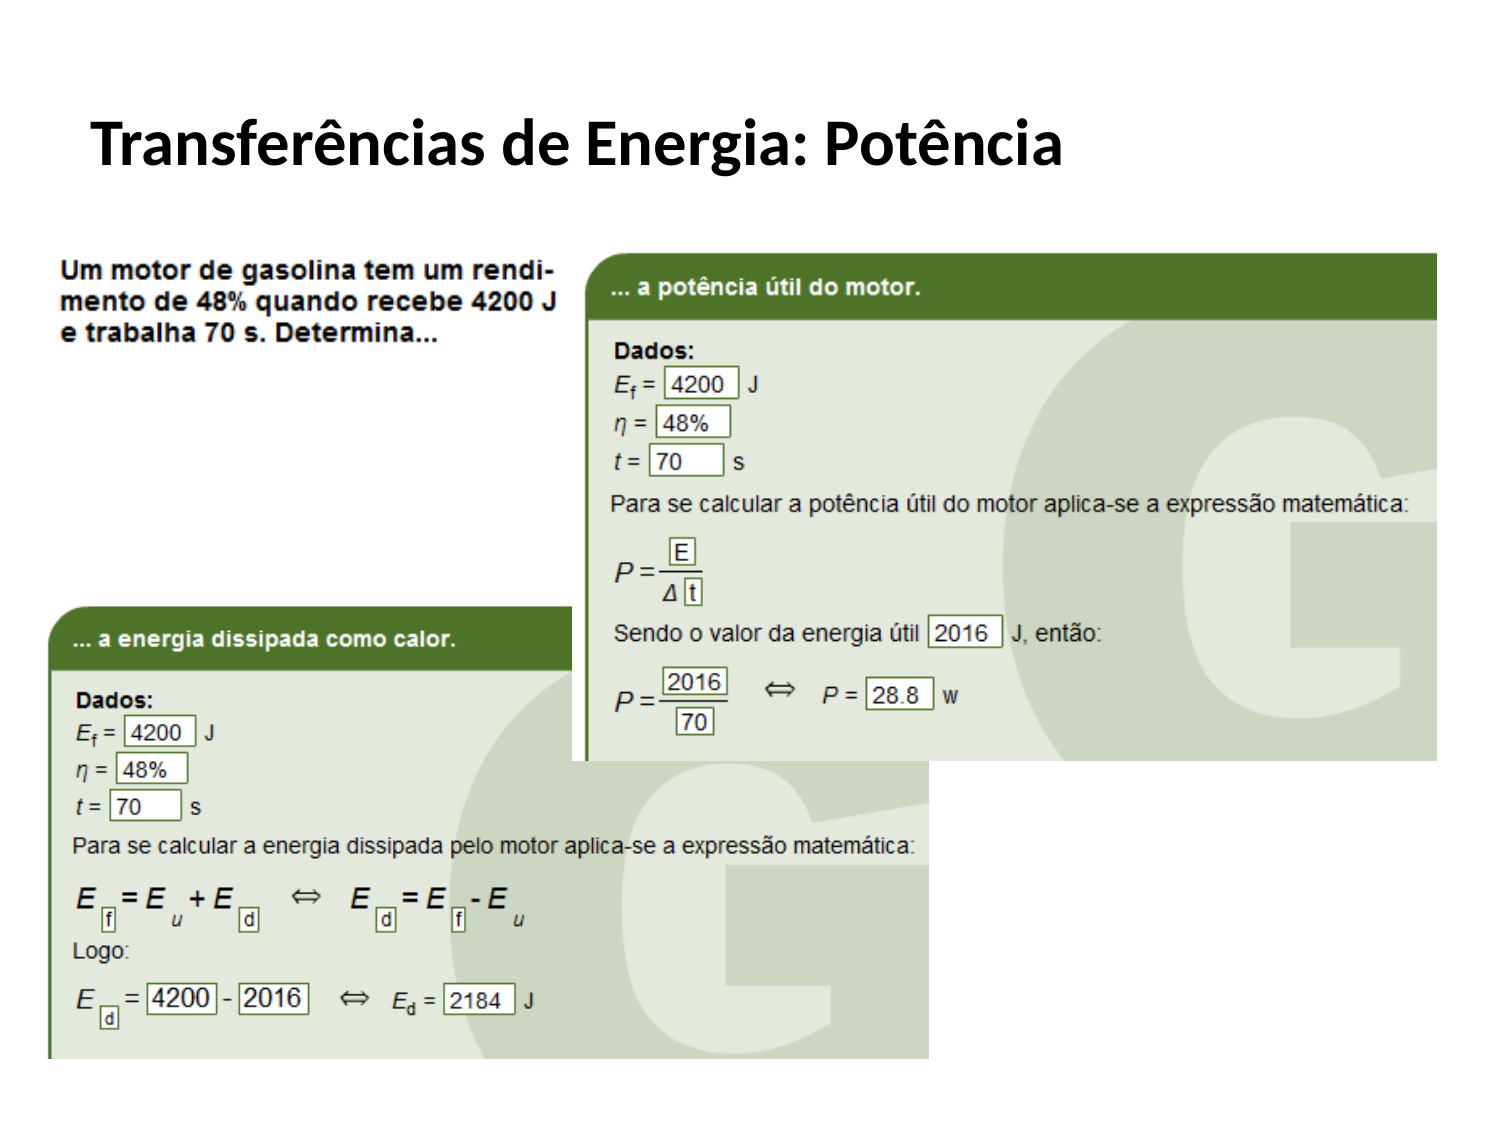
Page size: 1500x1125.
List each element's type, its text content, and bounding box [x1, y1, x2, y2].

title Transferências de Energia: Potência [75, 45, 1425, 233]
picture [40, 239, 1437, 1059]
